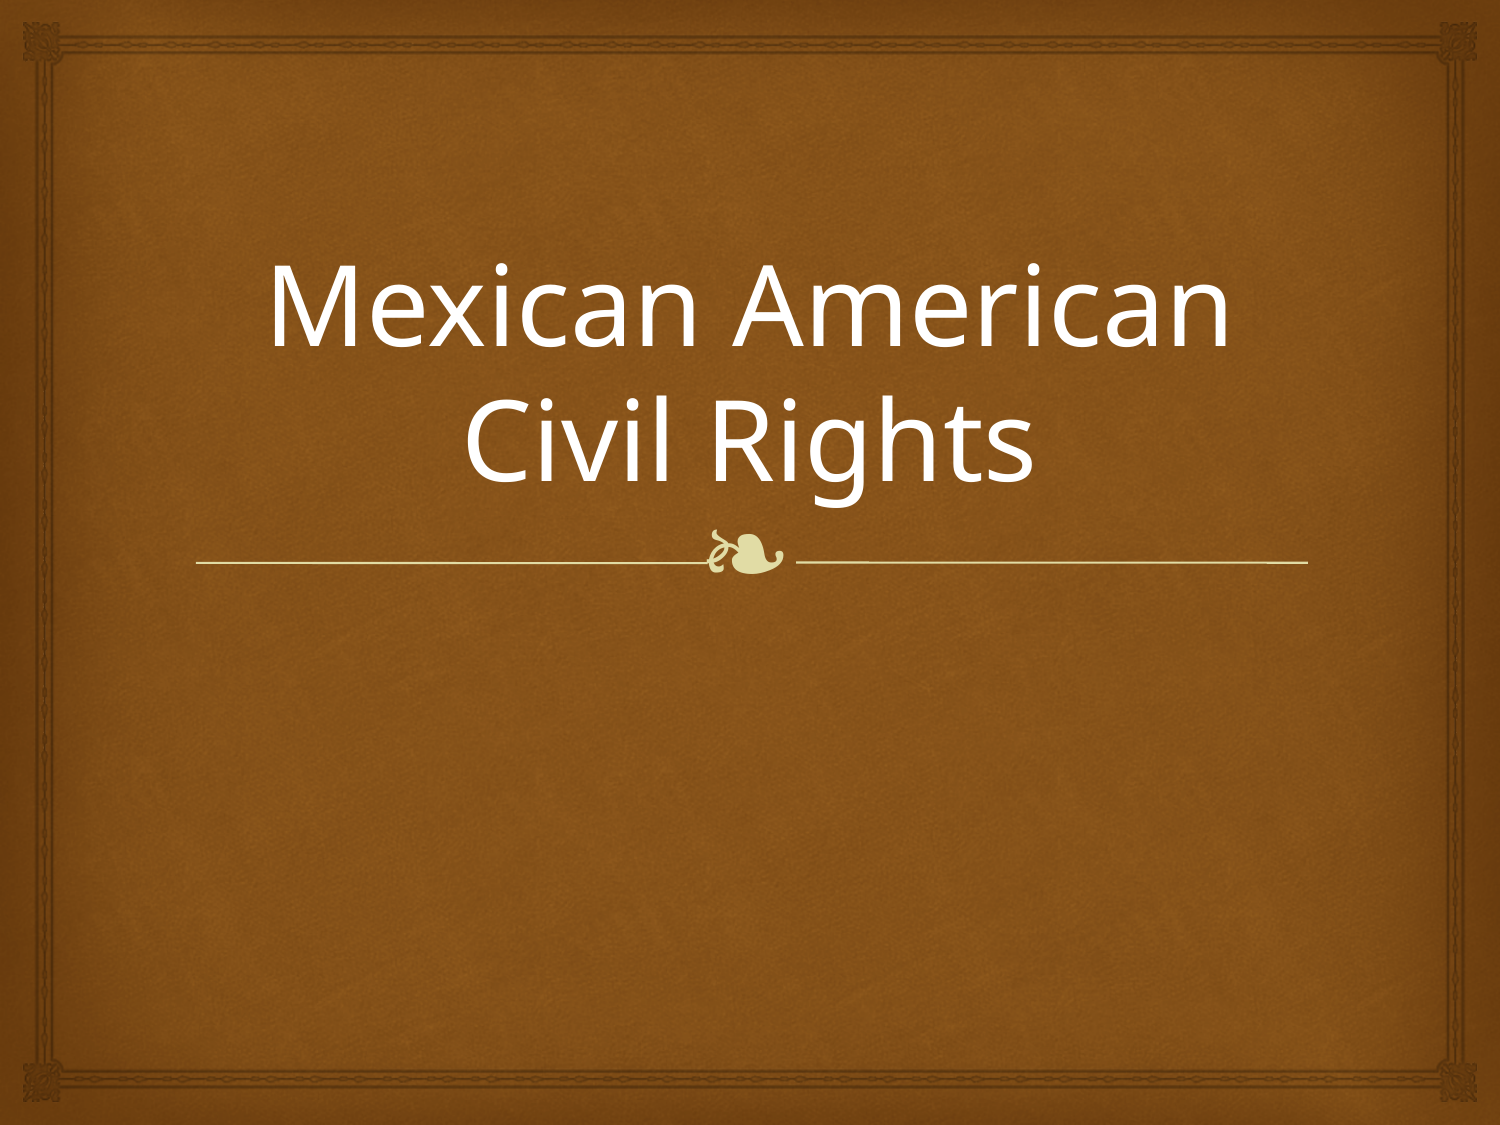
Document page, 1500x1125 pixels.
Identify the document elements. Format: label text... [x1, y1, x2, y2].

title Mexican American Civil Rights [194, 227, 1306, 512]
picture [0, 0, 1500, 1125]
